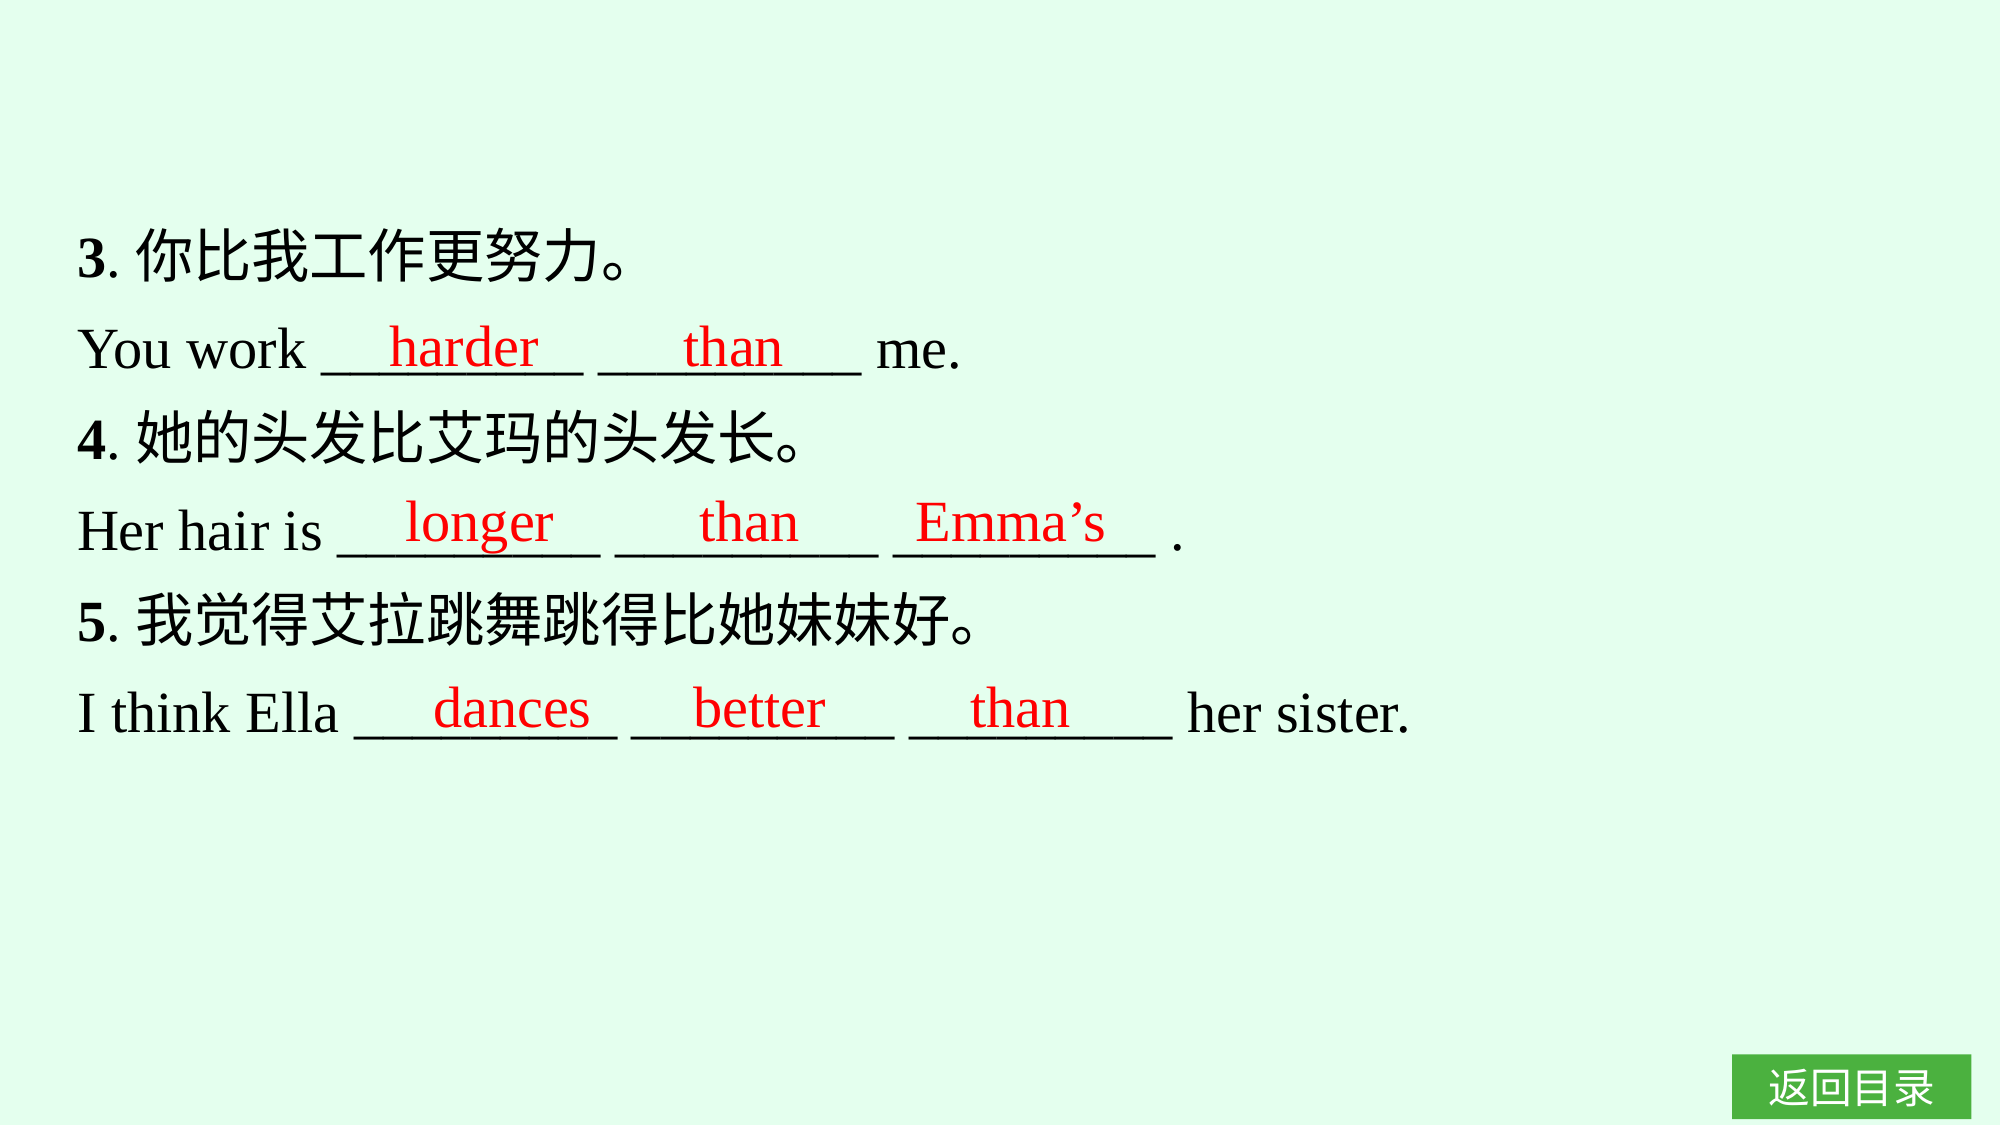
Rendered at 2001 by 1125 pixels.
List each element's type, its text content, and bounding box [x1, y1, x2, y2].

text_box harder than [375, 286, 800, 386]
text_box dances better than [418, 647, 1087, 747]
text_box 3.你比我工作更努力。 You work _________ _________ me. 4.她的头发比艾玛的头发长。 Her hair is _________ _________ _________ . 5.我觉得艾拉跳舞跳得比她妹妹好。 I think Ella _________ _________ _________ her sister. [62, 190, 1938, 752]
text_box longer than Emma’s [390, 461, 1122, 561]
